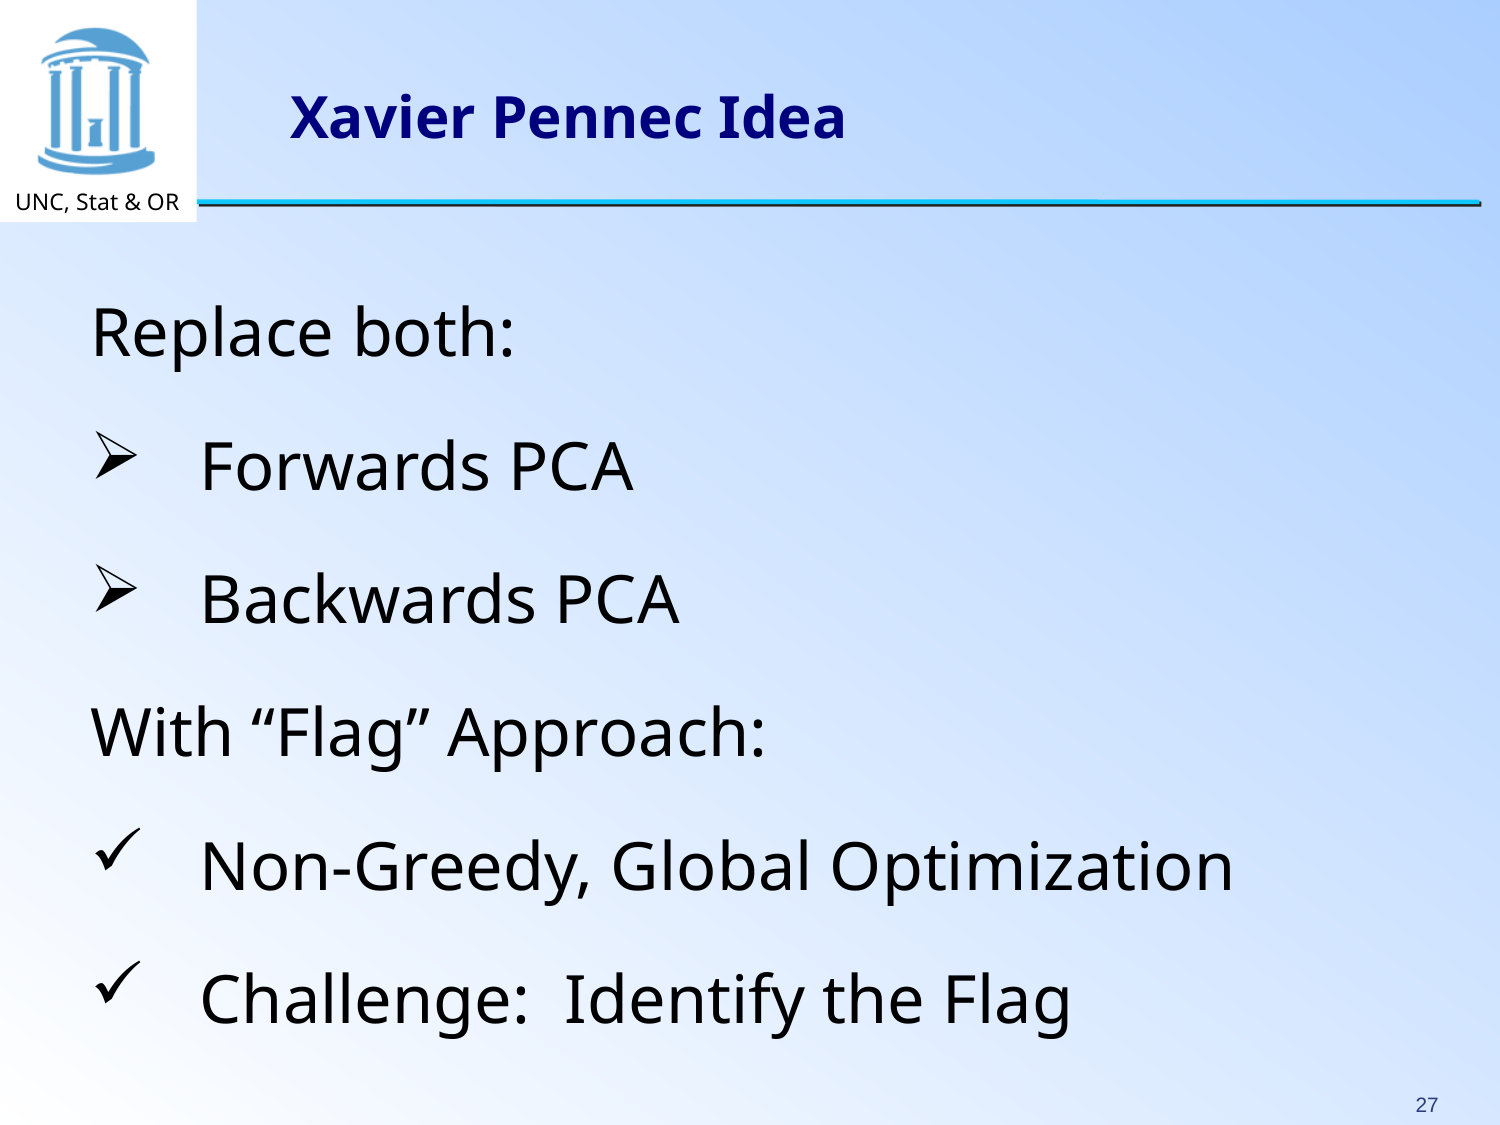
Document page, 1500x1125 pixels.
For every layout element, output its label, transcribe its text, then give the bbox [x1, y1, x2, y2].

title Xavier Pennec Idea [275, 75, 1448, 156]
picture [14, 7, 189, 189]
list Replace both: Forwards PCA Backwards PCA With “Flag” Approach: Non-Greedy, Global Optimization Challenge: Identify the Flag [75, 242, 1475, 1025]
